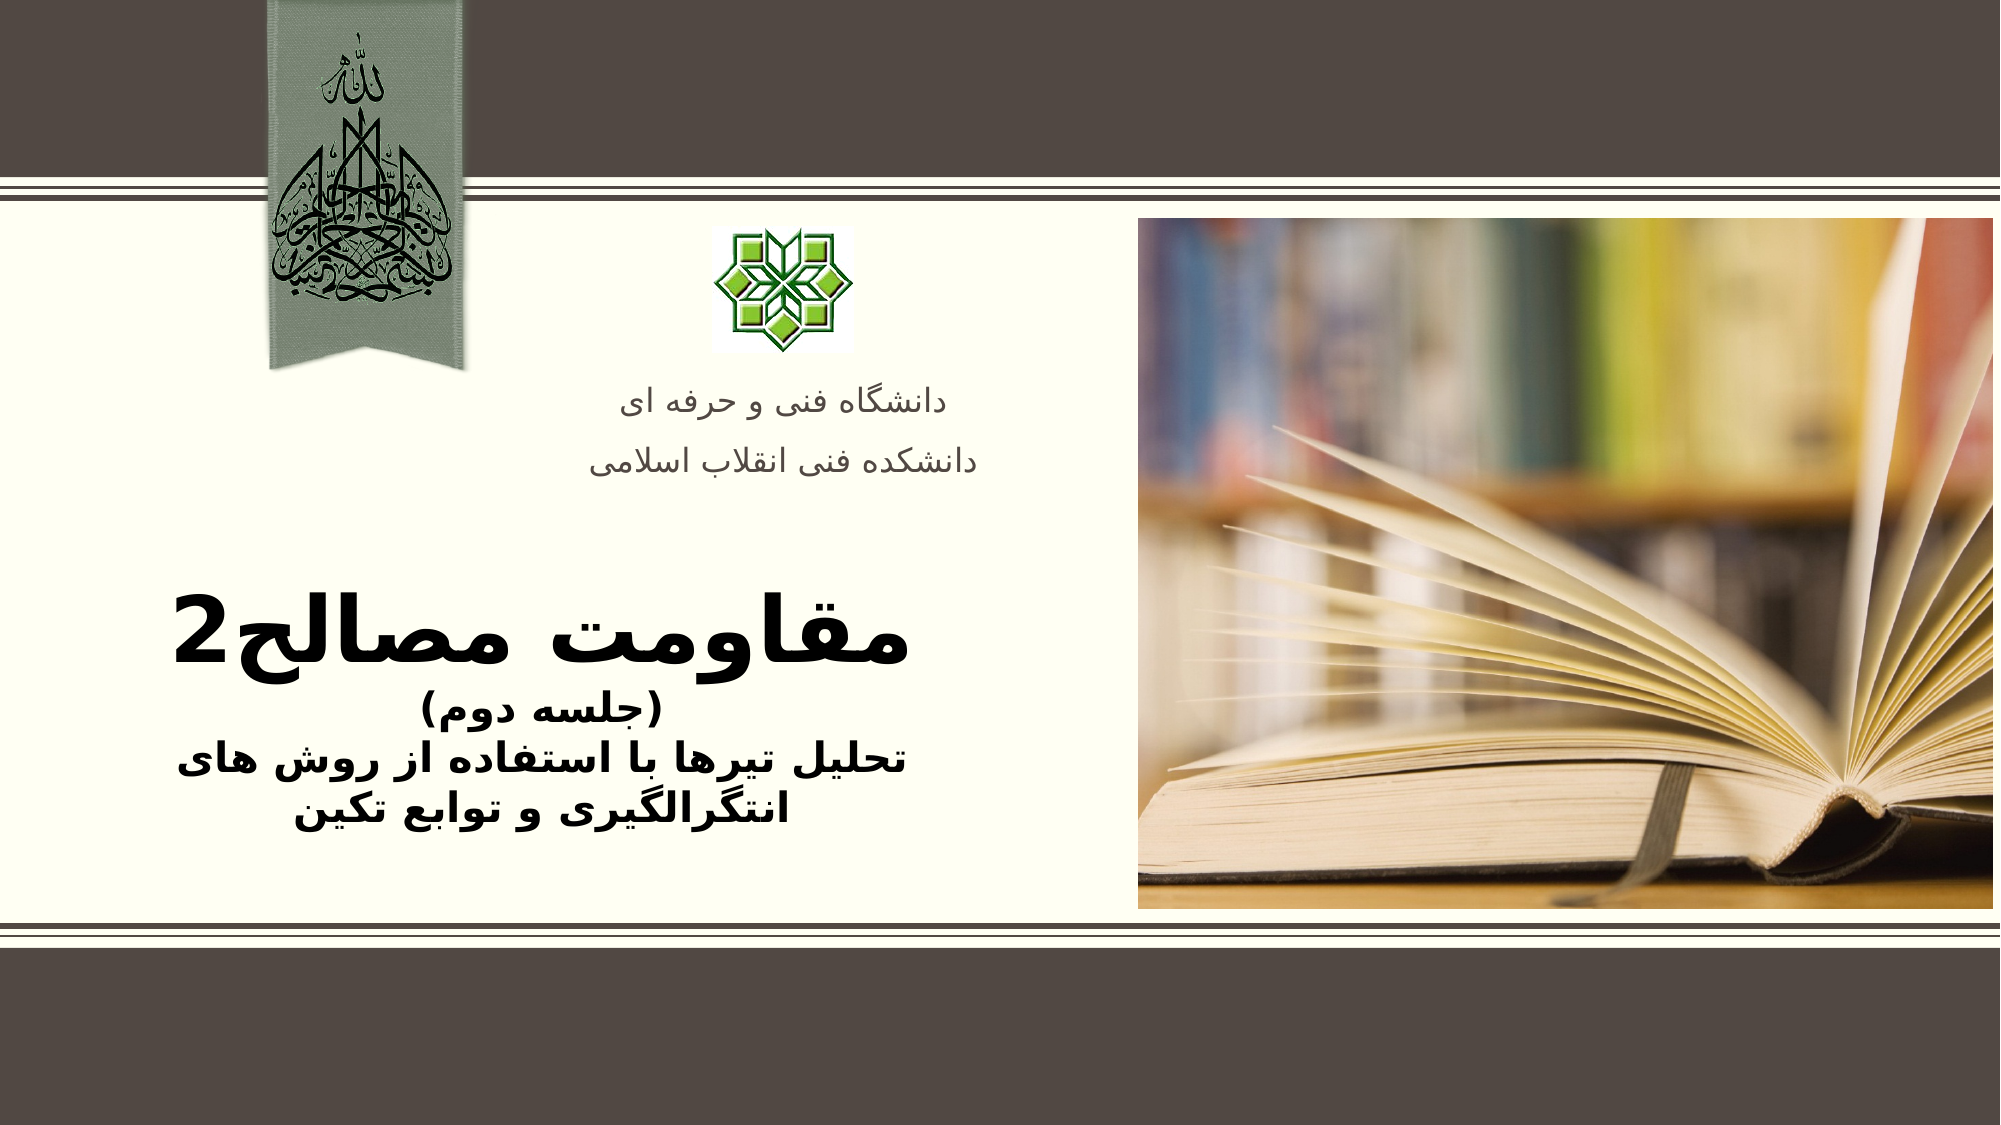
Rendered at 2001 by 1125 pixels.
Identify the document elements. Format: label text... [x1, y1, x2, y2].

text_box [484, 226, 1082, 484]
picture [1138, 218, 1993, 909]
text_box مقاومت مصالح2 (جلسه دوم) تحلیل تیرها با استفاده از روش های انتگرالگیری و توابع تکین [88, 563, 996, 839]
picture [263, 25, 465, 308]
